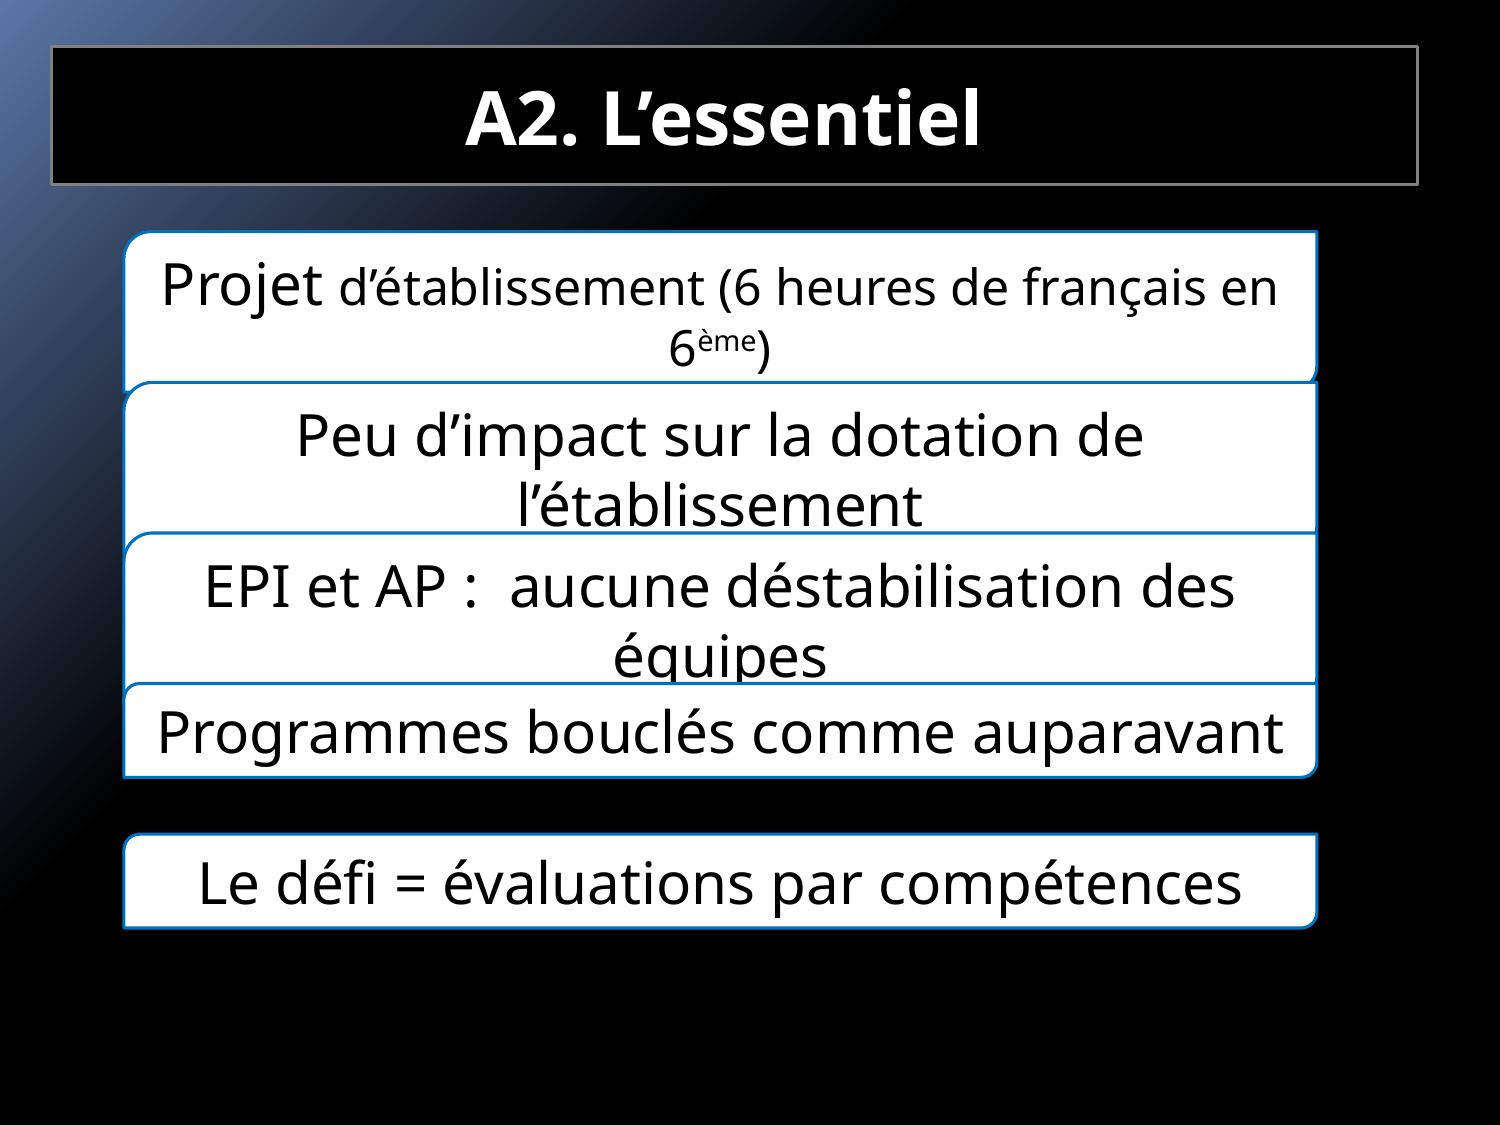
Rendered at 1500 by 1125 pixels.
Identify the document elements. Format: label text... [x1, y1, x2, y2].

text_box Le défi = évaluations par compétences [122, 832, 1319, 930]
text_box A2. L’essentiel [50, 45, 1419, 186]
text_box Projet d’établissement (6 heures de français en 6ème) [122, 230, 1319, 394]
text_box Peu d’impact sur la dotation de l’établissement [122, 380, 1319, 555]
text_box Programmes bouclés comme auparavant [122, 681, 1319, 779]
text_box EPI et AP : aucune déstabilisation des équipes [122, 531, 1319, 694]
